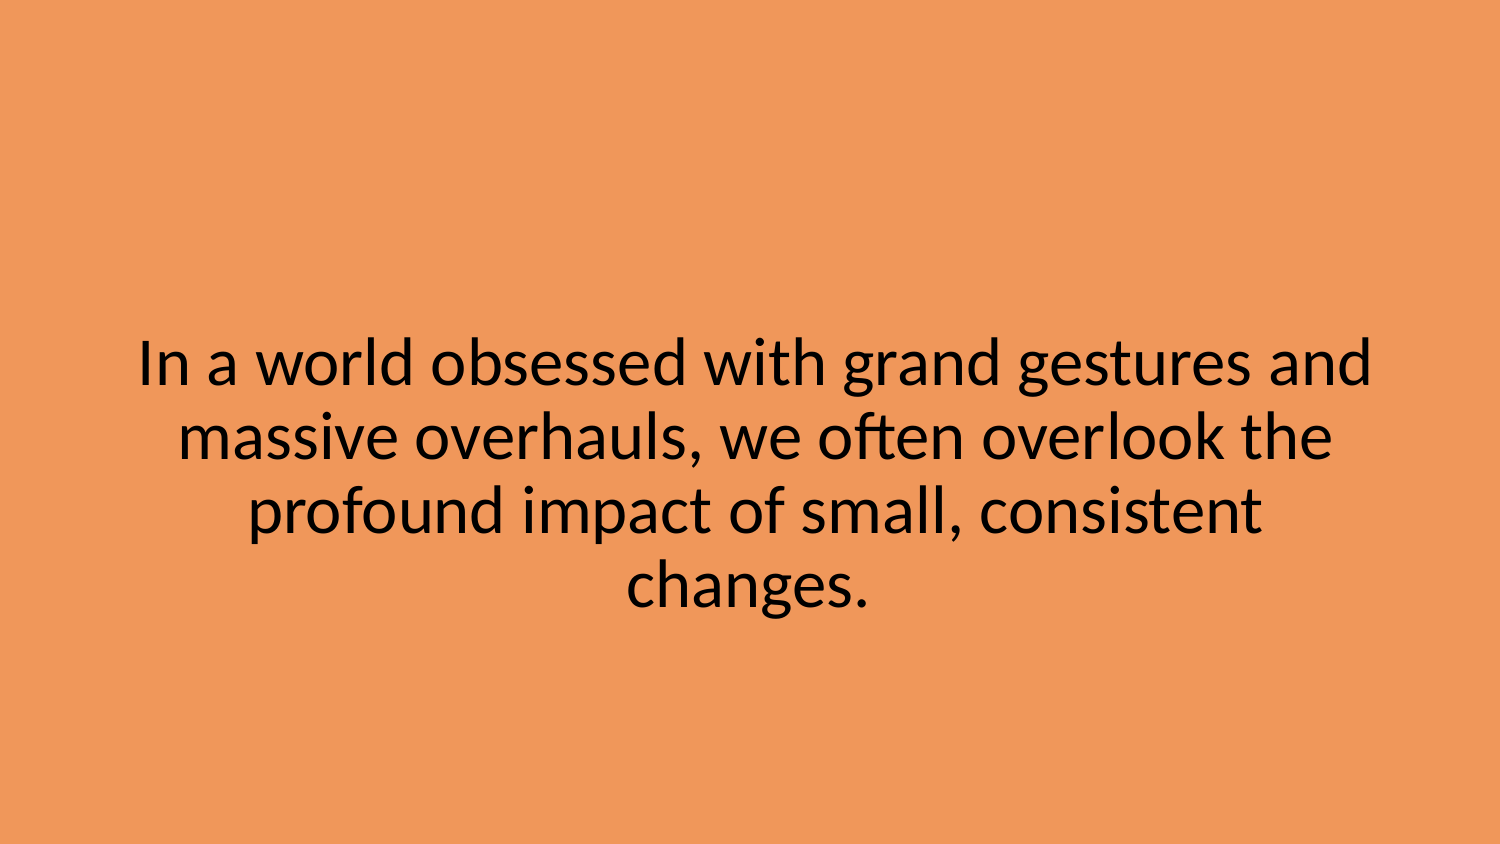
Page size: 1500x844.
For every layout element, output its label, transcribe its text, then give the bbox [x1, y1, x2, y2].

list In a world obsessed with grand gestures and massive overhauls, we often overlook the profound impact of small, consistent changes. [104, 318, 1408, 460]
